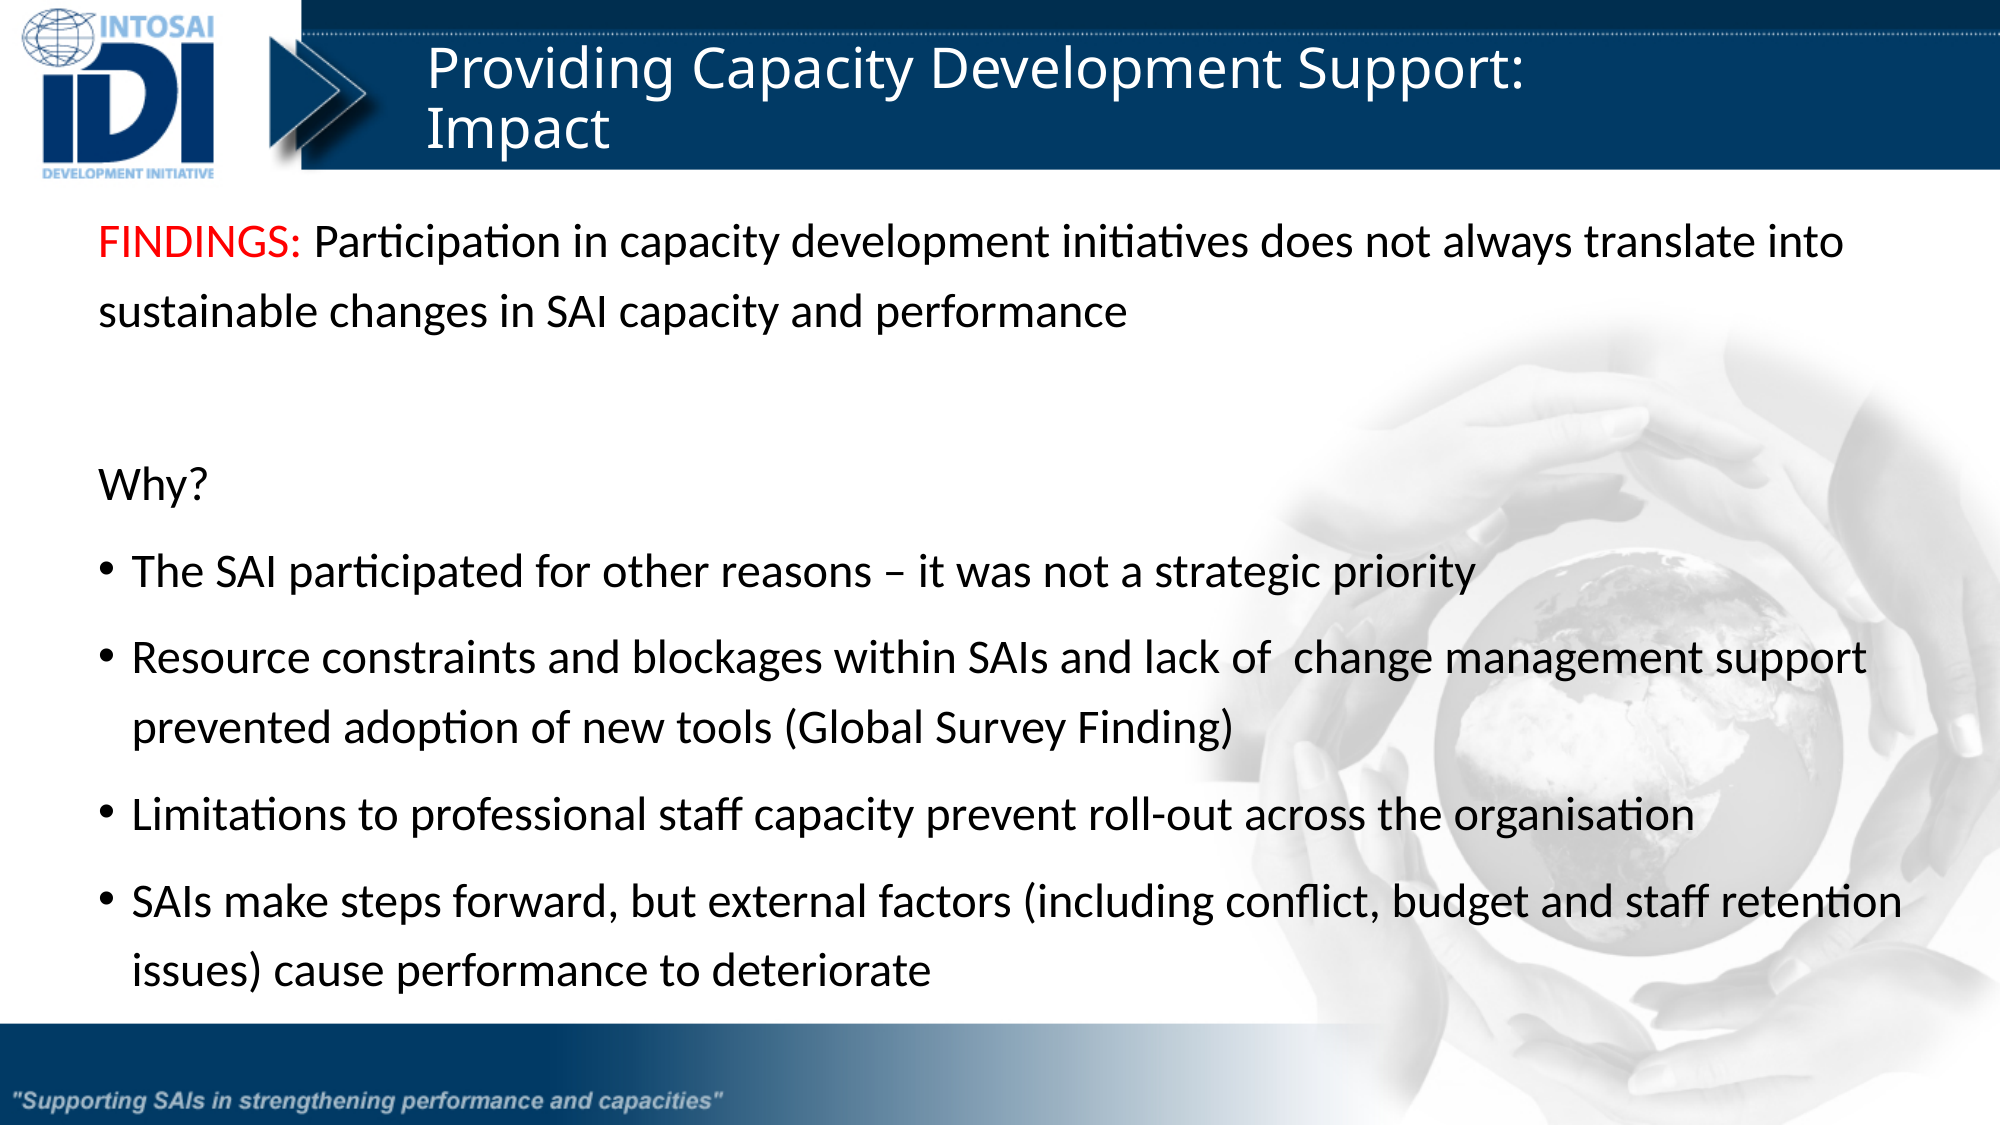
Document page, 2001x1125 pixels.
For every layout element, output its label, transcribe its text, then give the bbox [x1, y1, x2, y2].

list FINDINGS: Participation in capacity development initiatives does not always translate into sustainable changes in SAI capacity and performance Why? The SAI participated for other reasons – it was not a strategic priority Resource constraints and blockages within SAIs and lack of change management support prevented adoption of new tools (Global Survey Finding) Limitations to professional staff capacity prevent roll-out across the organisation SAIs make steps forward, but external factors (including conflict, budget and staff retention issues) cause performance to deteriorate [83, 190, 1934, 1010]
title Providing Capacity Development Support: Impact [411, 30, 1903, 171]
picture [0, 0, 2000, 1125]
